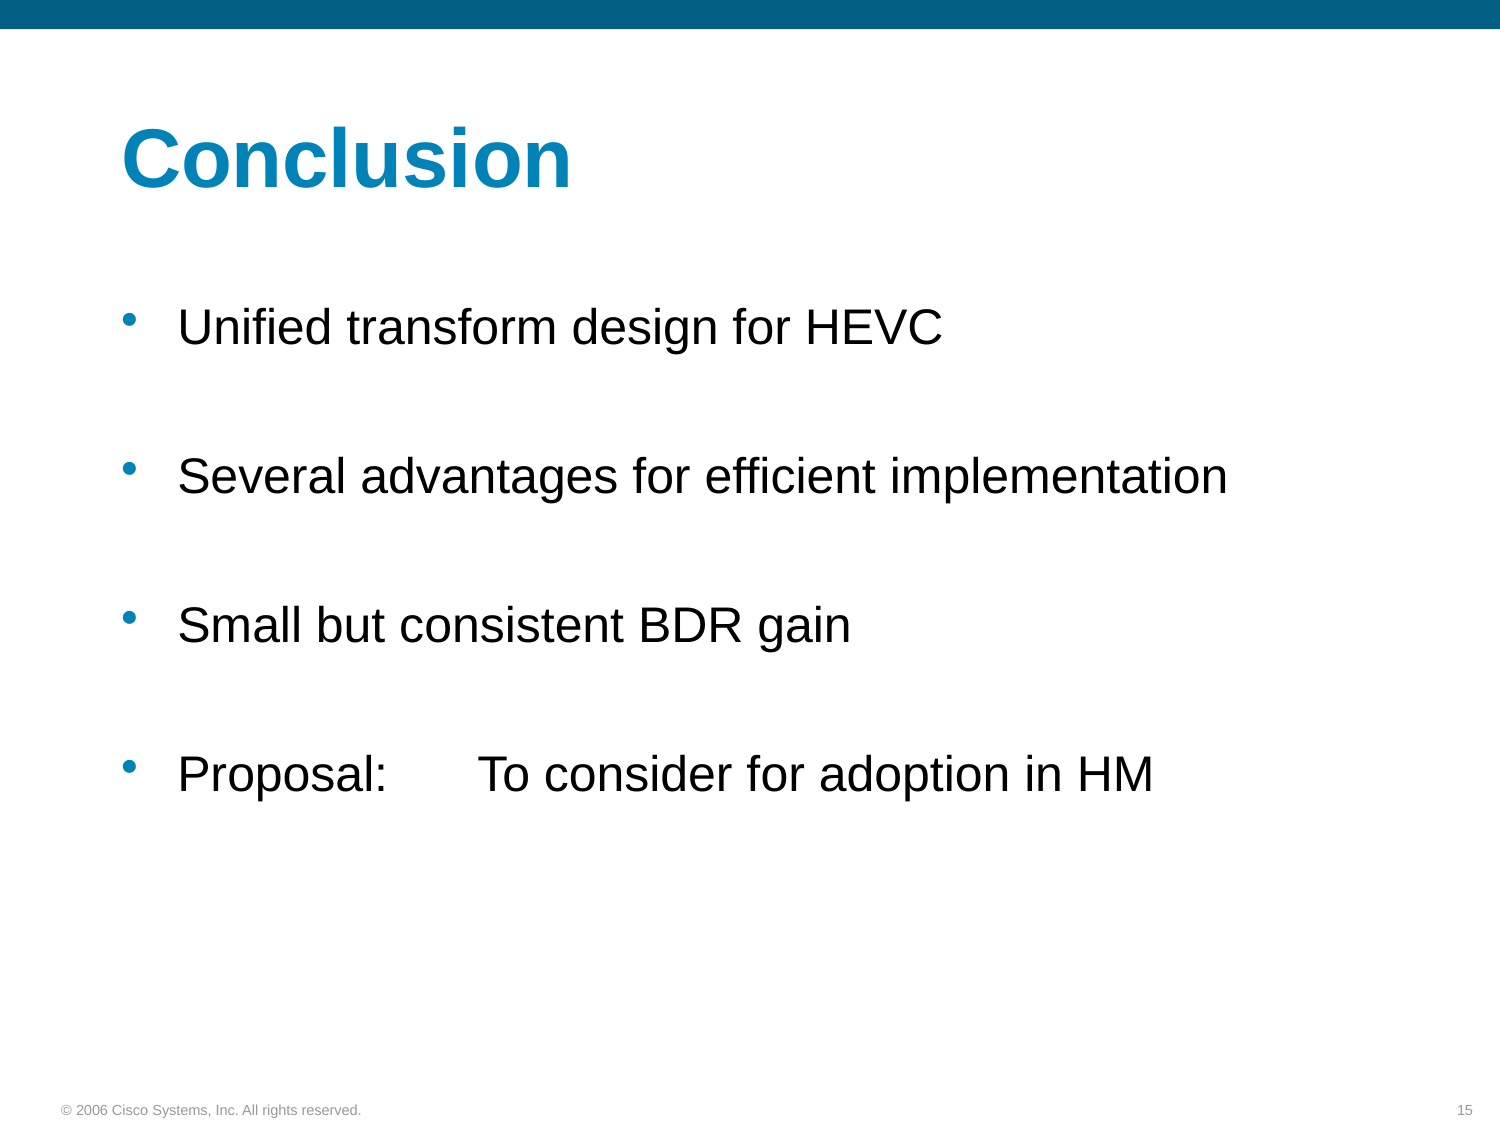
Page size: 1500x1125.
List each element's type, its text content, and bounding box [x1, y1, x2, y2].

title Conclusion [107, 74, 1444, 213]
list Unified transform design for HEVC Several advantages for efficient implementation Small but consistent BDR gain Proposal: To consider for adoption in HM [107, 291, 1411, 879]
